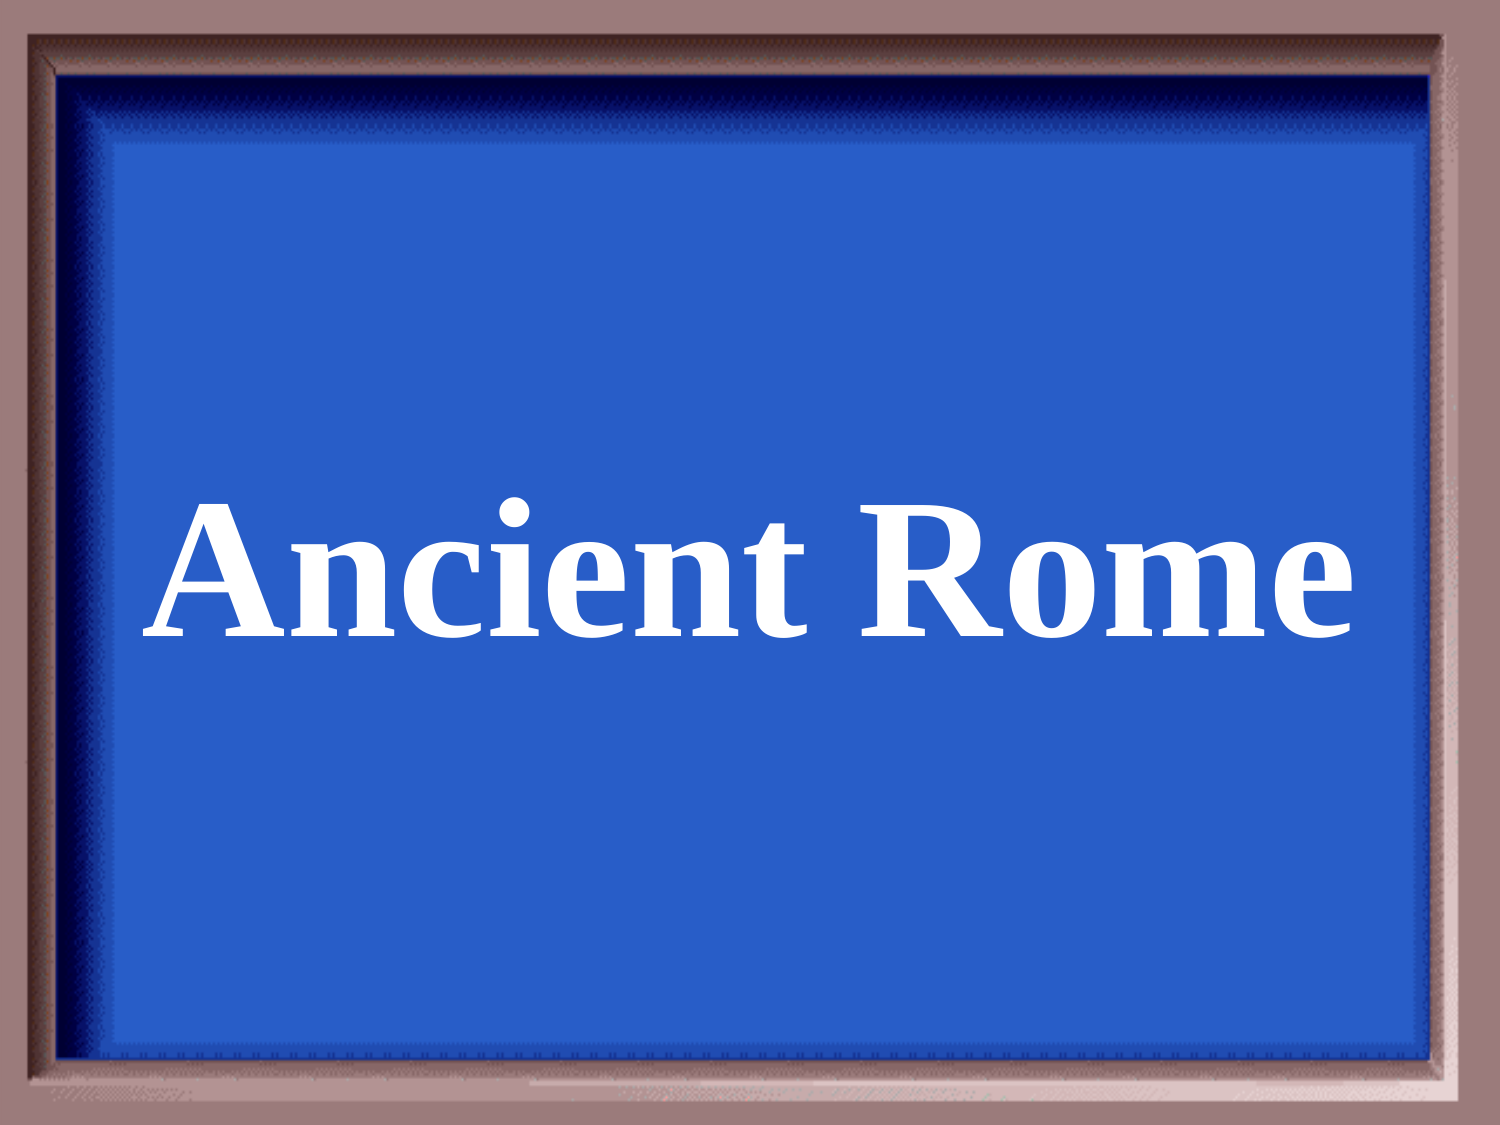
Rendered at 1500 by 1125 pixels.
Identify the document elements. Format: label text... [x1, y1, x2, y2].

title Ancient Rome [112, 462, 1388, 650]
picture [0, 0, 1500, 1125]
